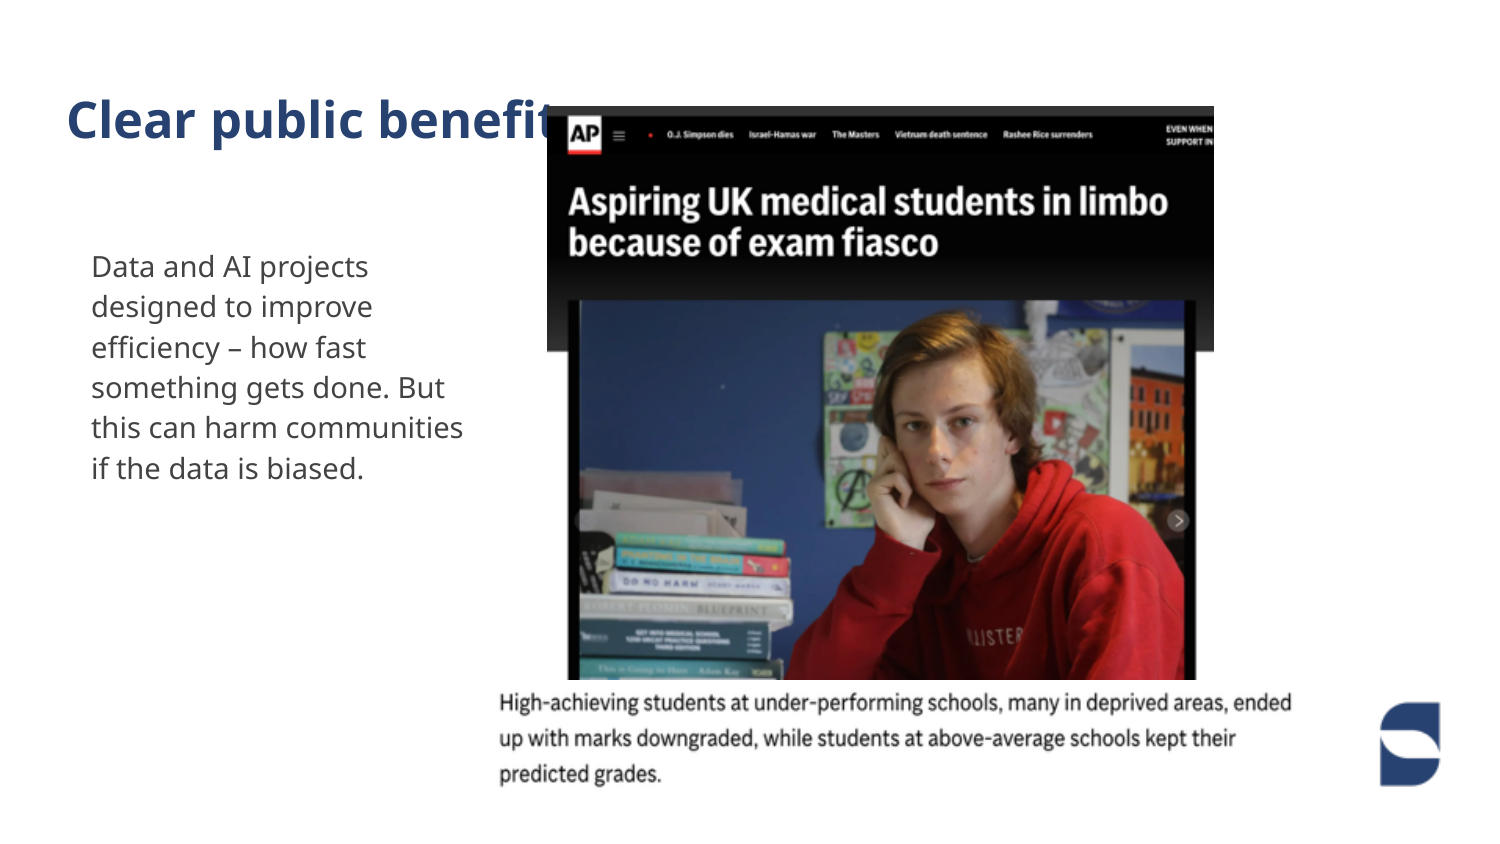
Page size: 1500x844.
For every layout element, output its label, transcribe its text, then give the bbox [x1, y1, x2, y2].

picture [483, 106, 1336, 819]
title Clear public benefit [51, 72, 580, 167]
picture [1363, 685, 1458, 804]
list Data and AI projects designed to improve efficiency – how fast something gets done. But this can harm communities if the data is biased. [51, 227, 484, 750]
